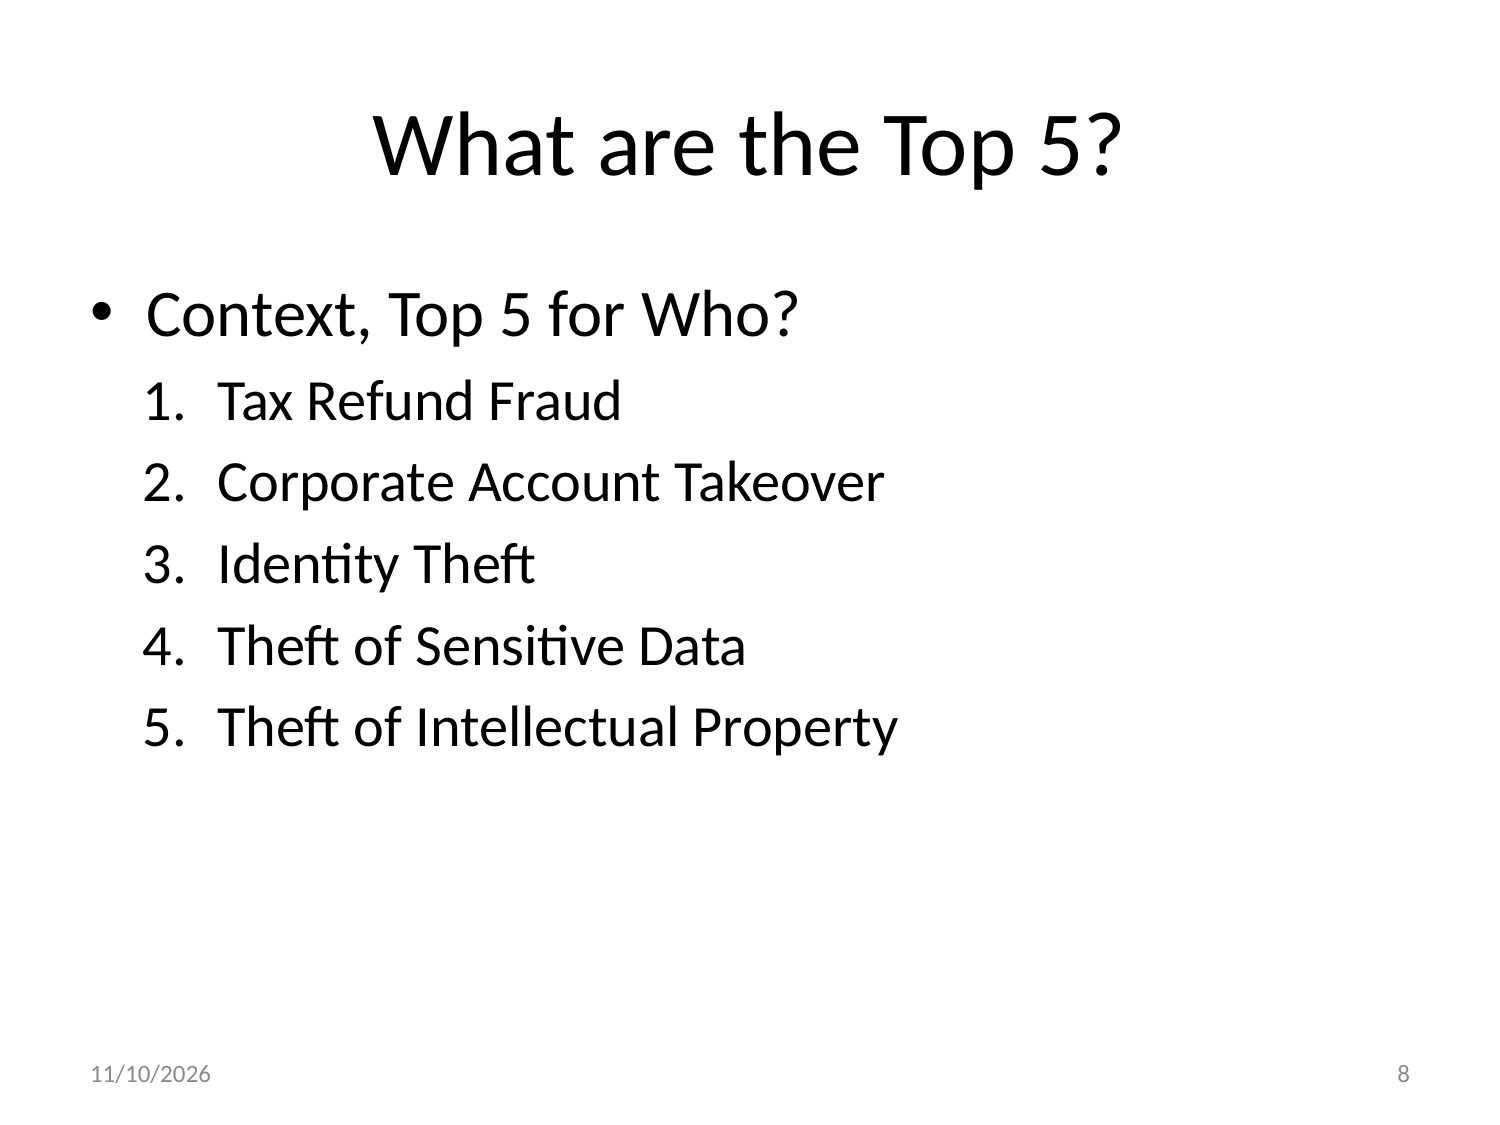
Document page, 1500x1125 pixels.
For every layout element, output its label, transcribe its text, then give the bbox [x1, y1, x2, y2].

title What are the Top 5? [75, 45, 1425, 233]
slide_number 8 [1074, 1042, 1425, 1103]
list Context, Top 5 for Who? Tax Refund Fraud Corporate Account Takeover Identity Theft Theft of Sensitive Data Theft of Intellectual Property [75, 262, 1425, 1005]
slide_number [75, 1042, 425, 1103]
